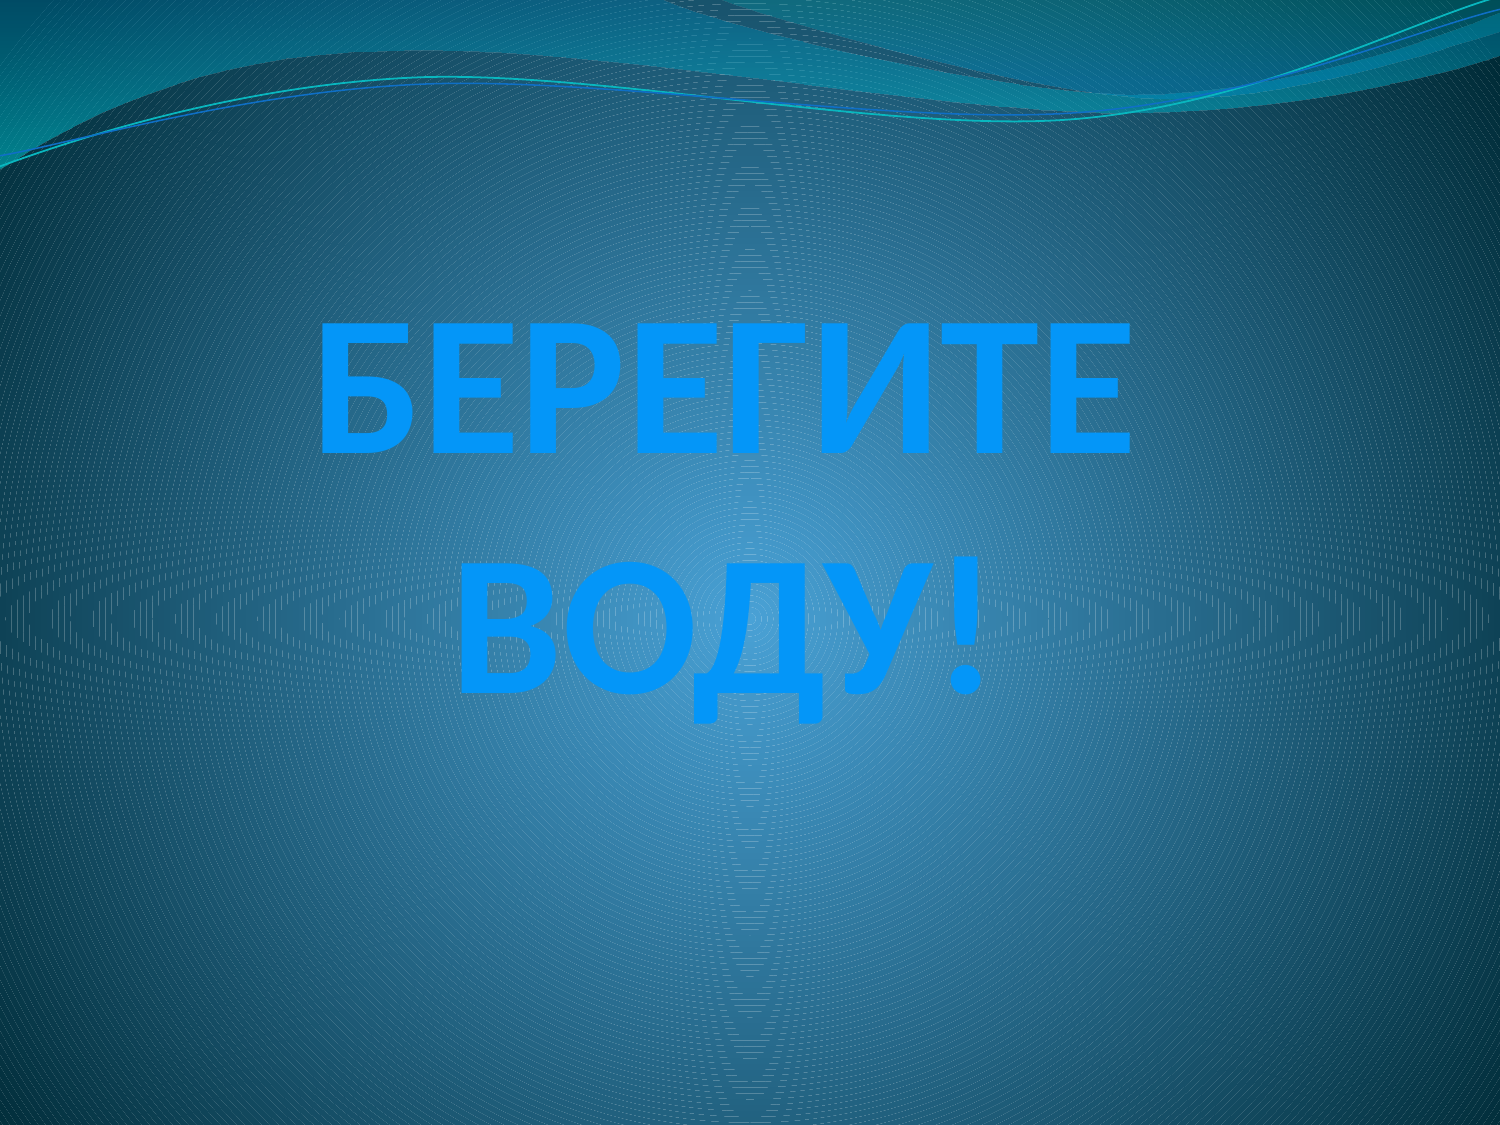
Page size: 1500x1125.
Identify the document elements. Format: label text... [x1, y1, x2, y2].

title БЕРЕГИТЕ ВОДУ! [82, 433, 1370, 734]
